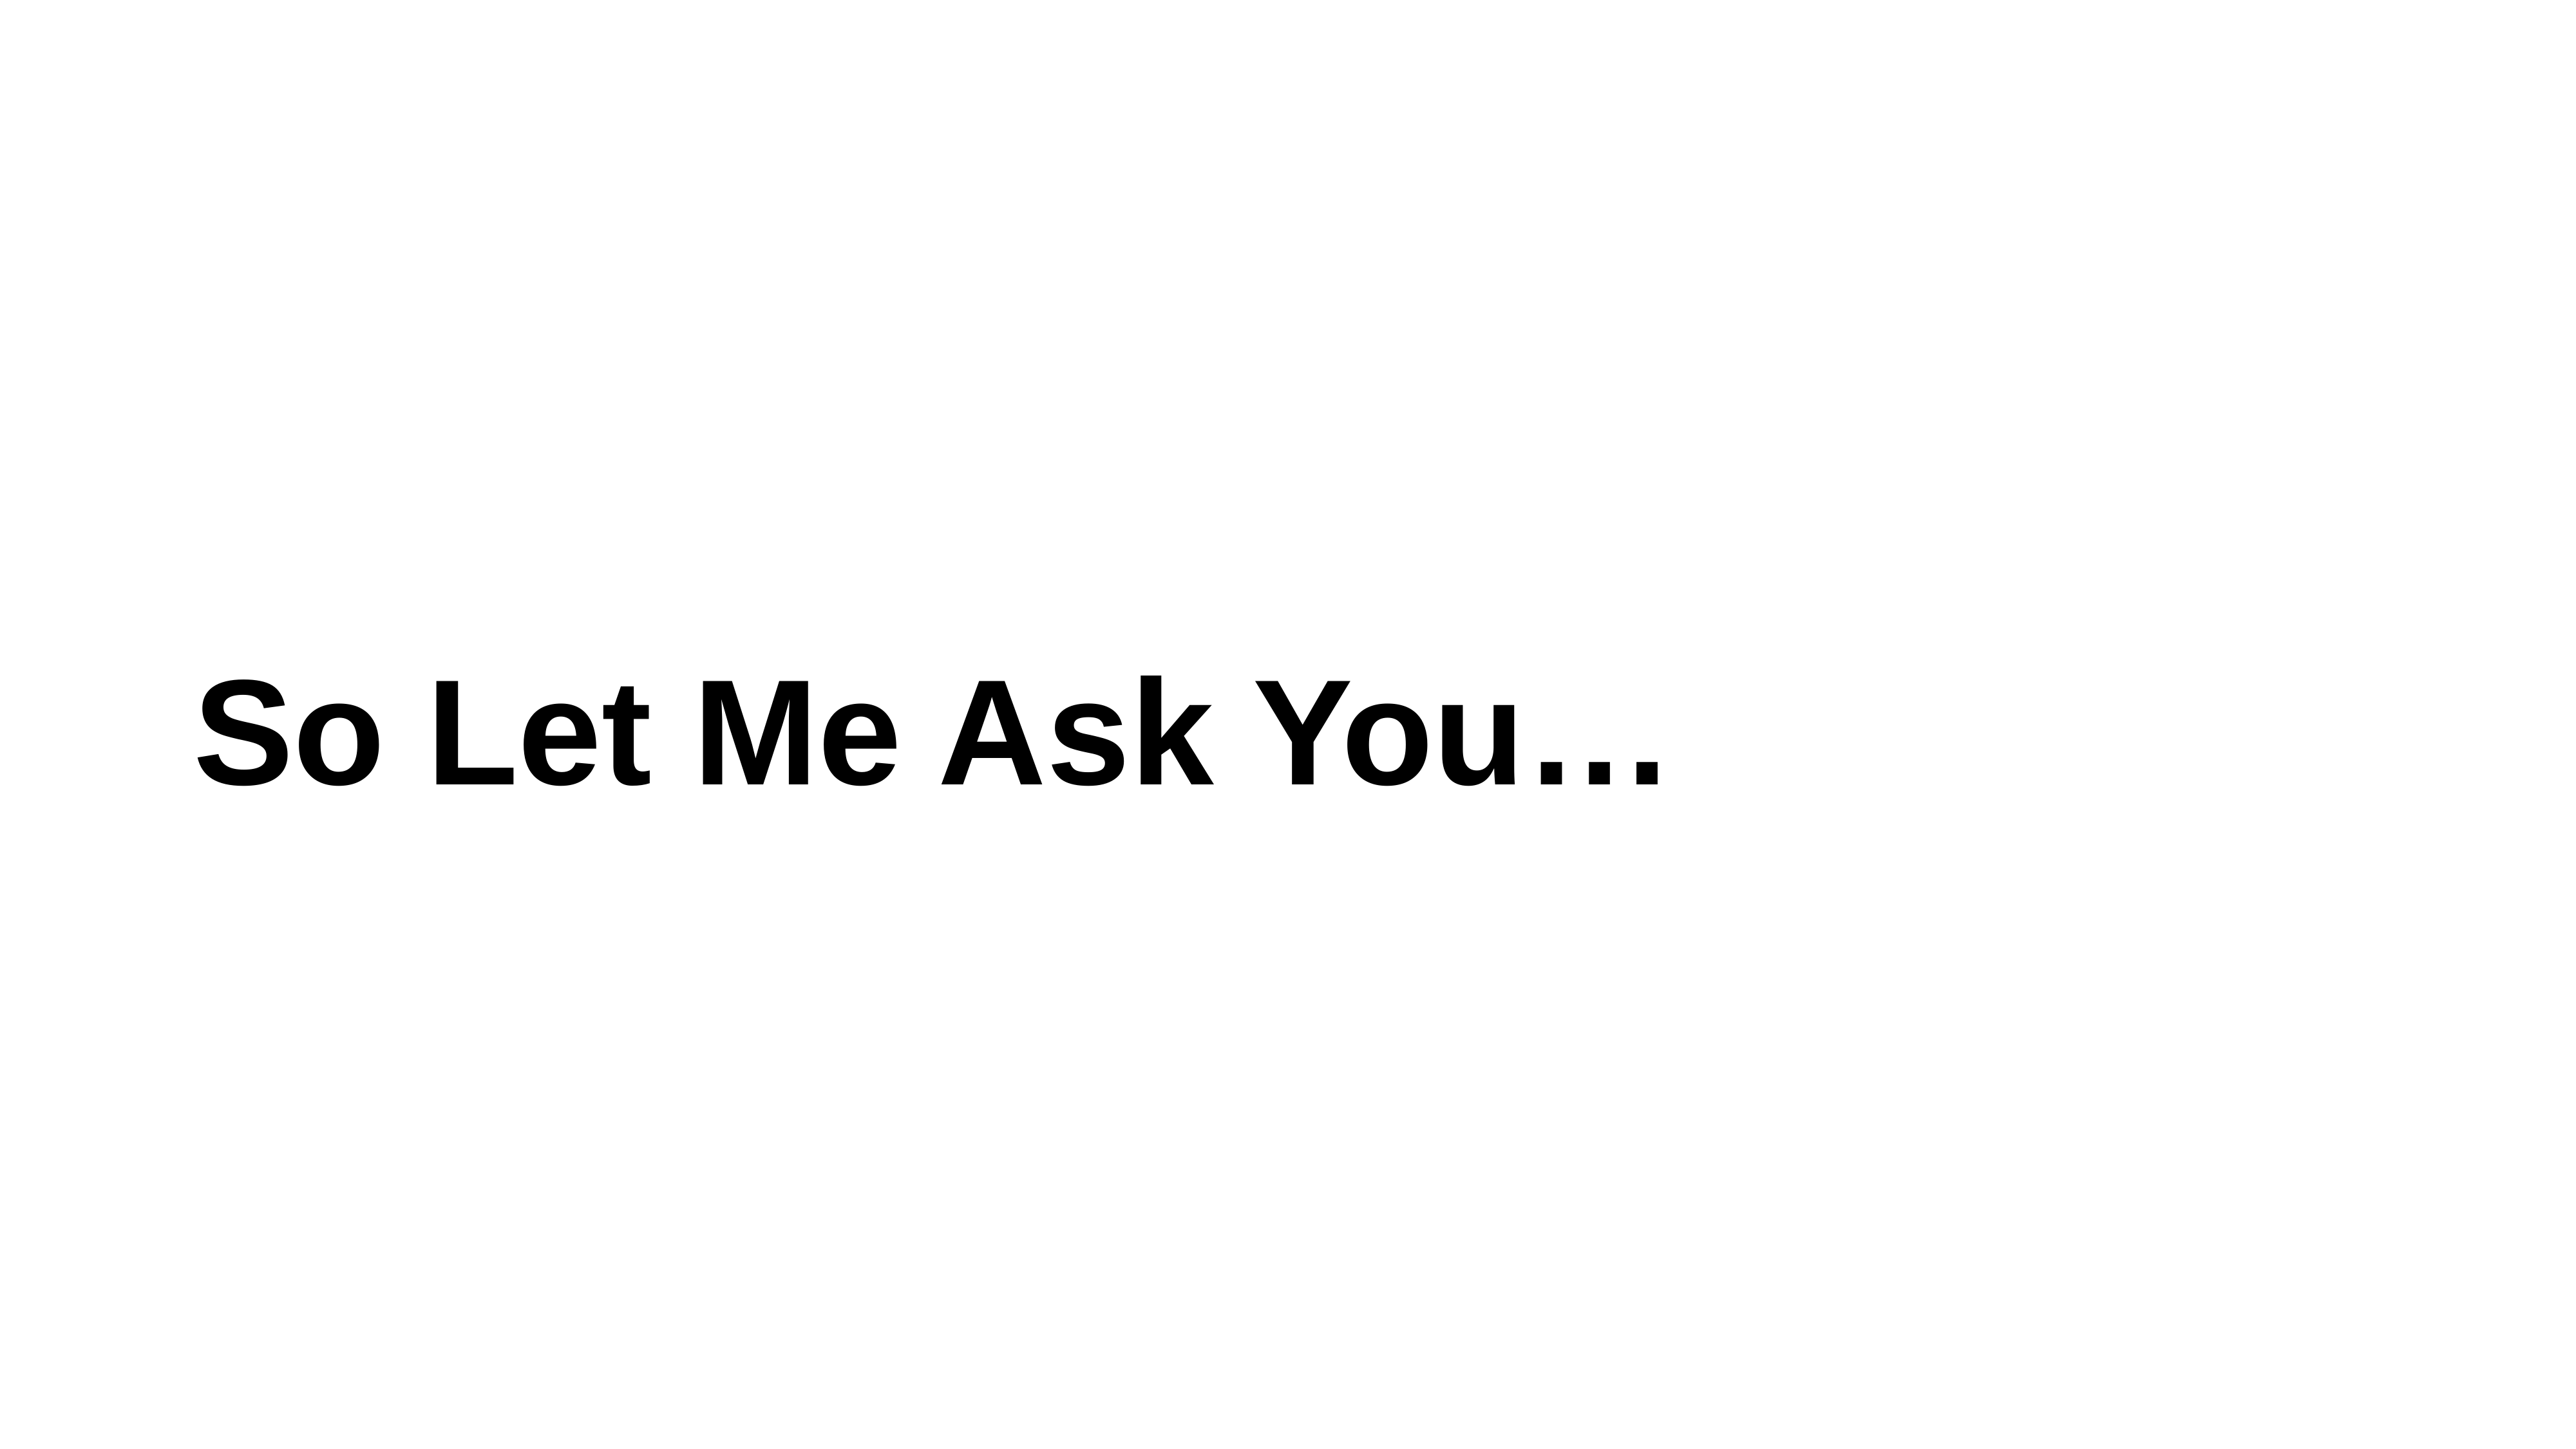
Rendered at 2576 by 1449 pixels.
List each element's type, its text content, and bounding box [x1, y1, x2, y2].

title So Let Me Ask You… [187, 478, 2389, 971]
